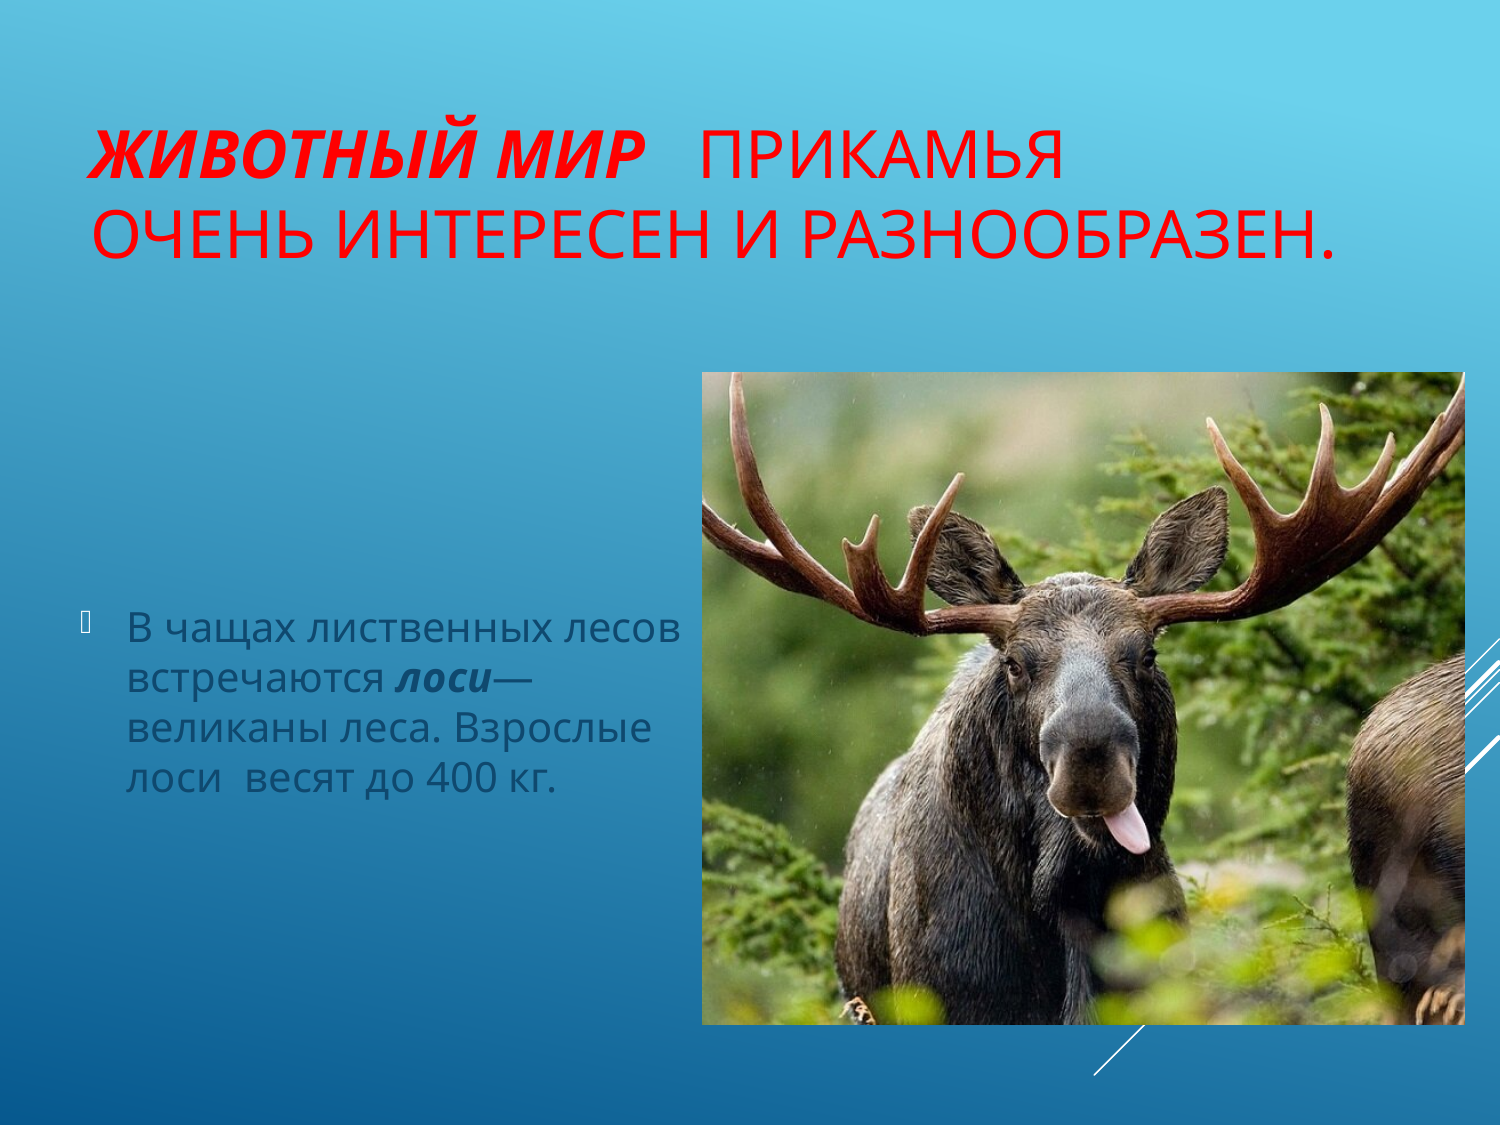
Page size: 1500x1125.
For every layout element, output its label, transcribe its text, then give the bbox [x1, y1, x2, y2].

picture [702, 372, 1465, 1026]
list В чащах лиственных лесов встречаются лоси— великаны леса. Взрослые лоси весят до 400 кг. [64, 468, 702, 1005]
title Животный мир Прикамья очень интересен и разнообразен. [75, 45, 1425, 339]
